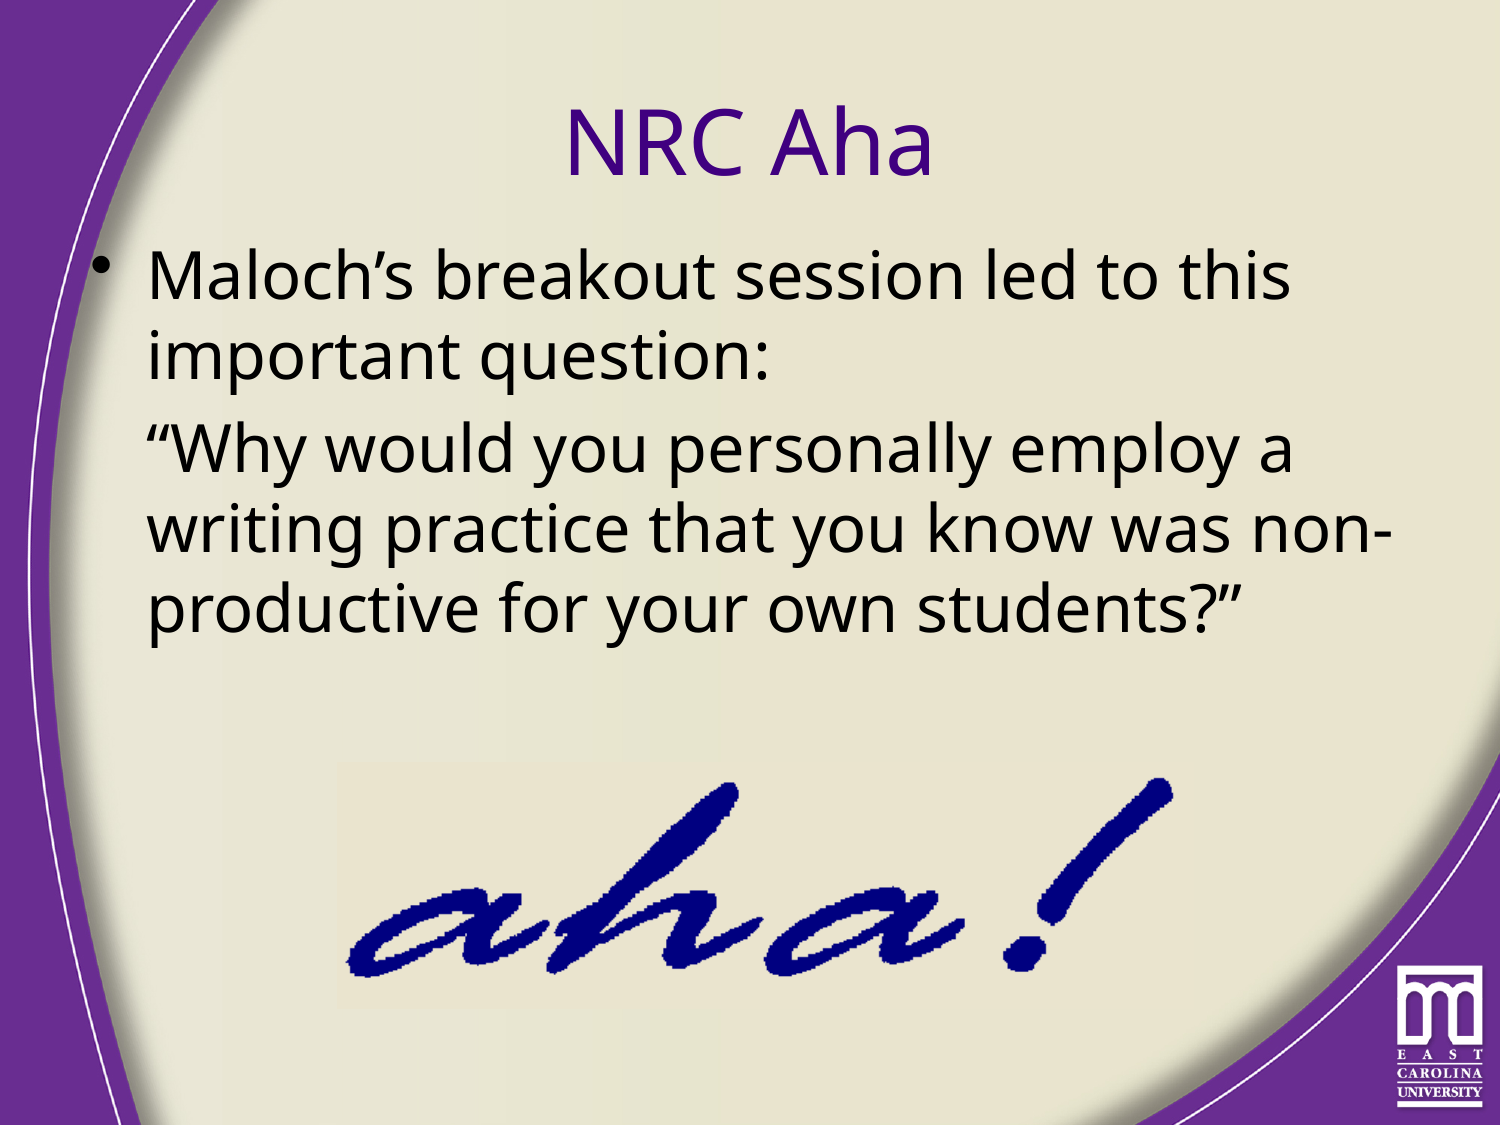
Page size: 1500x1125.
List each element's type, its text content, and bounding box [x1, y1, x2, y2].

list Maloch’s breakout session led to this important question: “Why would you personally employ a writing practice that you know was non-productive for your own students?” [74, 224, 1426, 968]
title NRC Aha [74, 44, 1426, 224]
picture [0, 0, 1500, 1125]
